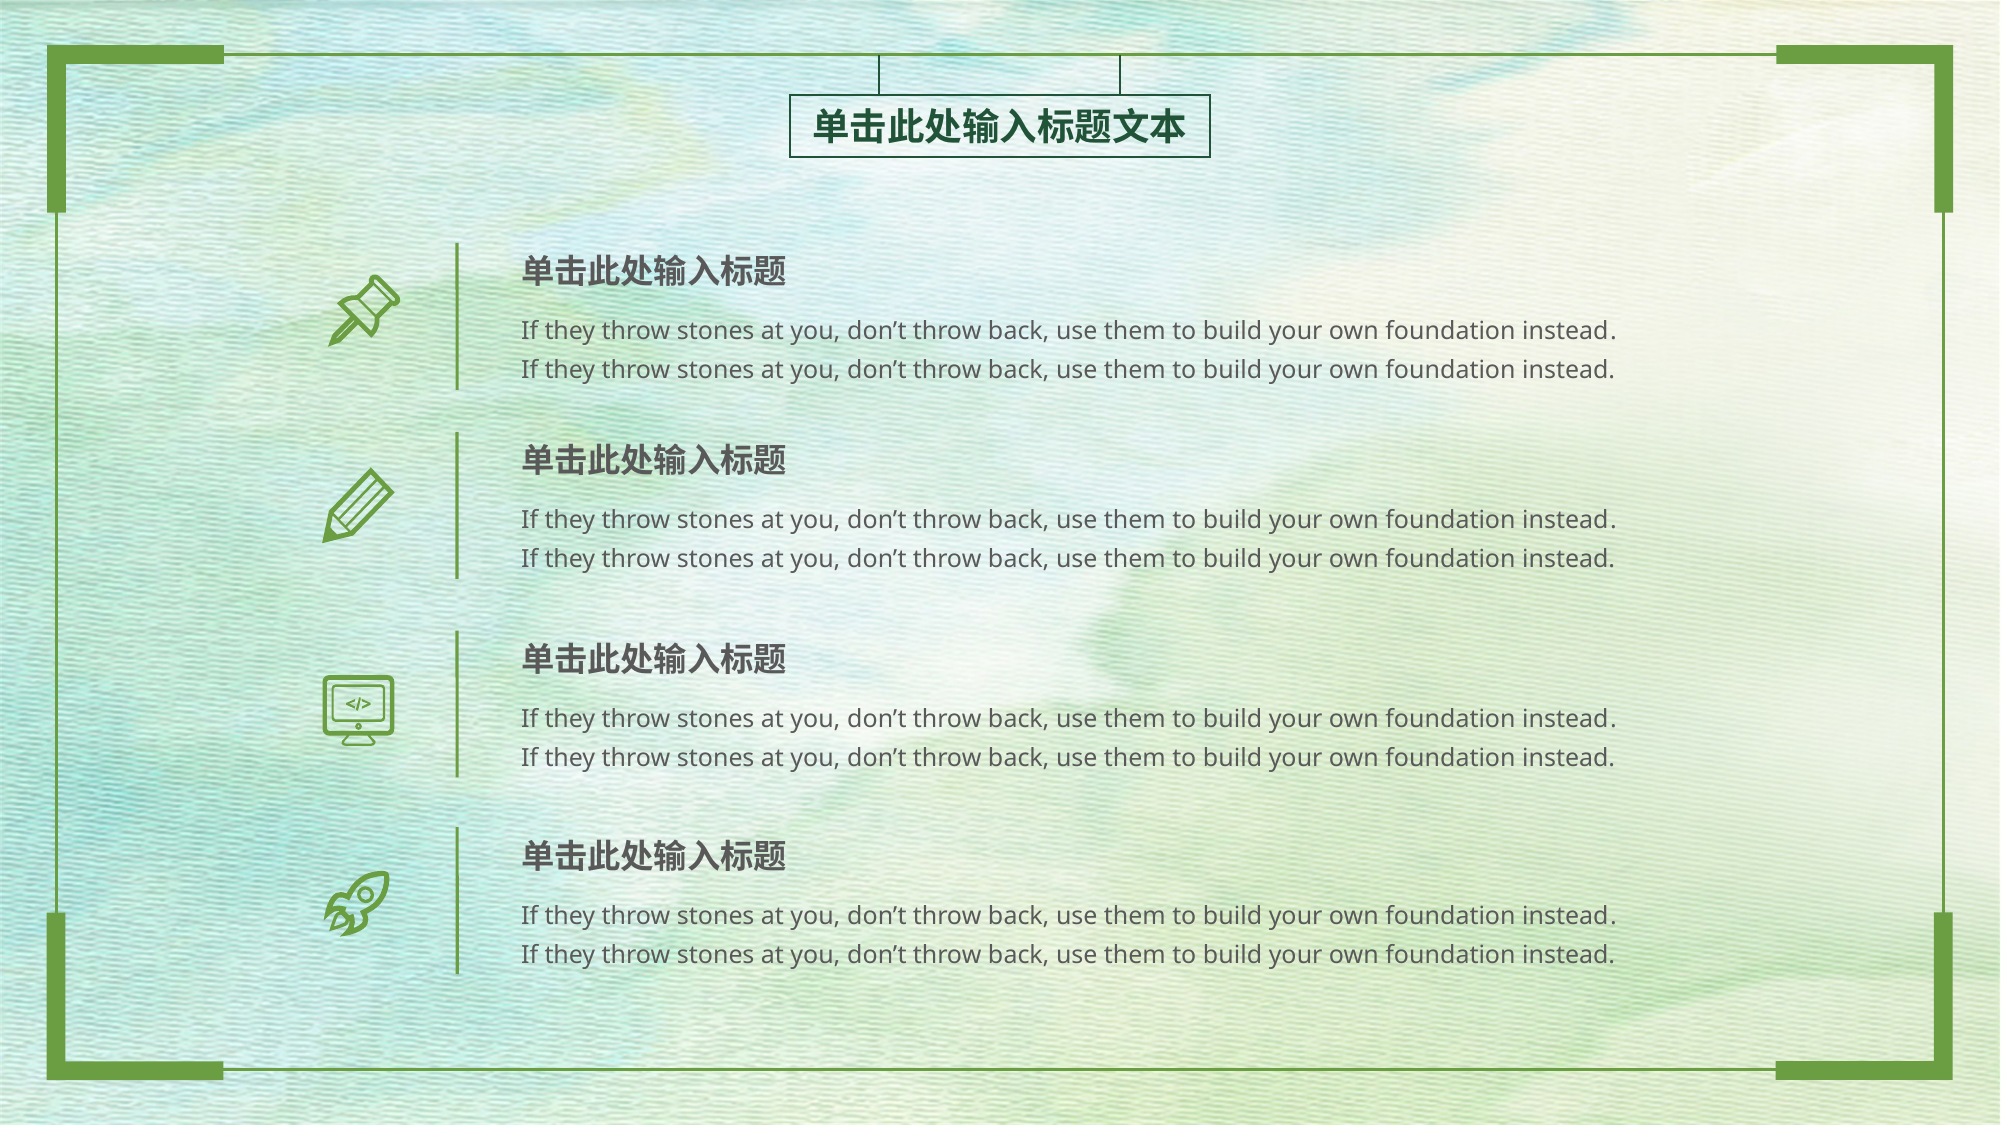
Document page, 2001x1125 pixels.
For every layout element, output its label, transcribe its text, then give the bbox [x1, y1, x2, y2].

text_box If they throw stones at you, don’t throw back, use them to build your own foundation instead. If they throw stones at you, don’t throw back, use them to build your own foundation instead. [506, 685, 1693, 779]
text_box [333, 860, 384, 944]
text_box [47, 45, 225, 213]
text_box [327, 274, 401, 347]
text_box If they throw stones at you, don’t throw back, use them to build your own foundation instead. If they throw stones at you, don’t throw back, use them to build your own foundation instead. [506, 487, 1693, 580]
text_box 单击此处输入标题 [506, 630, 816, 685]
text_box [46, 912, 224, 1080]
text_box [789, 54, 1210, 157]
text_box 单击此处输入标题 [506, 431, 816, 487]
text_box [322, 467, 395, 544]
text_box [55, 54, 1944, 1071]
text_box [322, 675, 395, 746]
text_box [1776, 45, 1954, 213]
text_box If they throw stones at you, don’t throw back, use them to build your own foundation instead. If they throw stones at you, don’t throw back, use them to build your own foundation instead. [506, 882, 1693, 976]
text_box 单击此处输入标题 [506, 827, 816, 882]
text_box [1775, 912, 1953, 1080]
text_box 单击此处输入标题 [506, 242, 816, 298]
text_box If they throw stones at you, don’t throw back, use them to build your own foundation instead. If they throw stones at you, don’t throw back, use them to build your own foundation instead. [506, 298, 1693, 391]
picture [0, 0, 2001, 1125]
